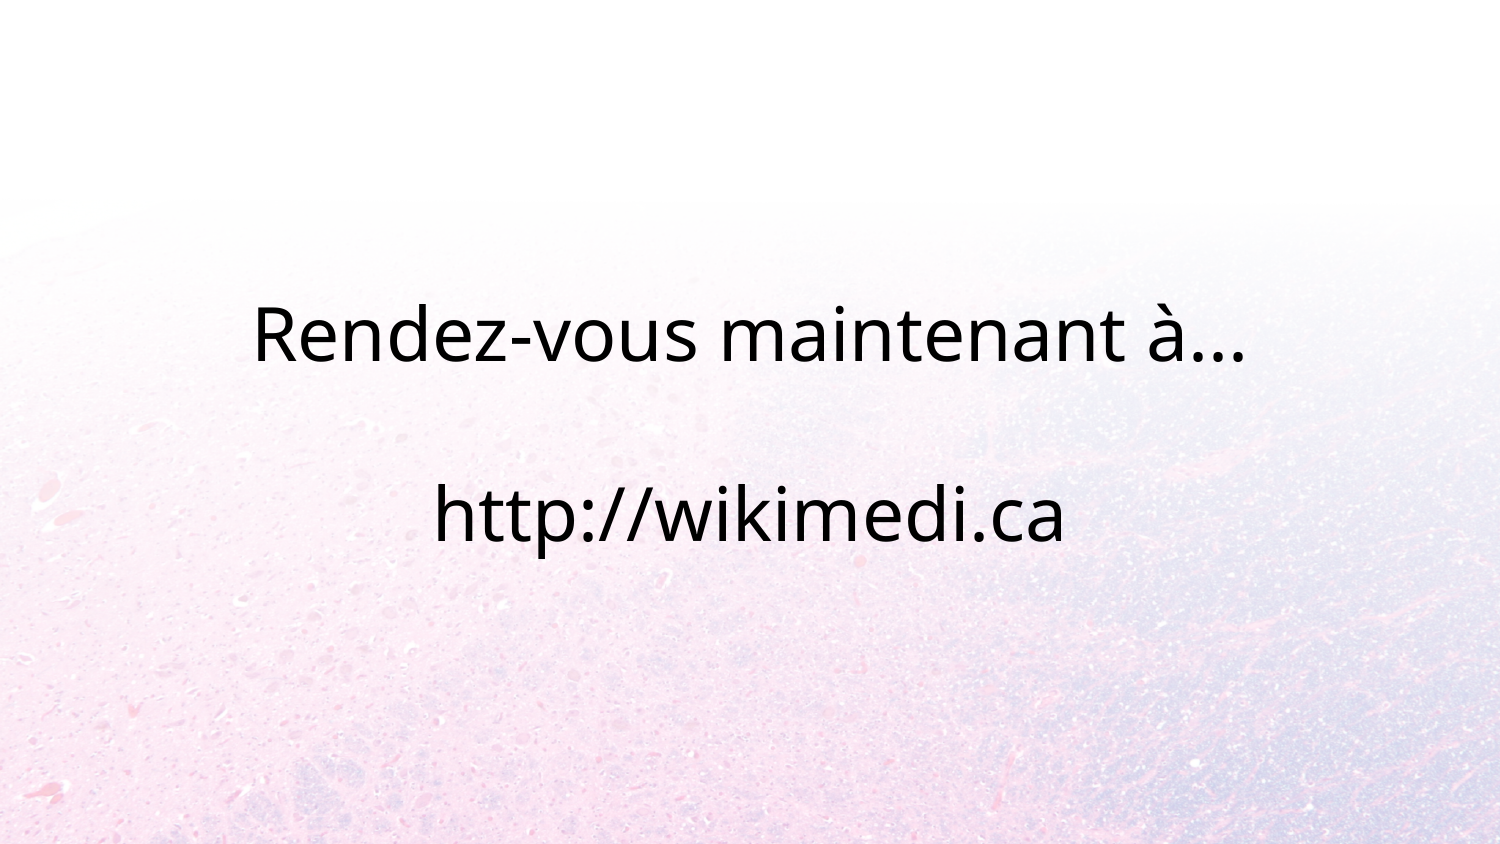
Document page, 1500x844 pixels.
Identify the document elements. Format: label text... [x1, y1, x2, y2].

picture [0, 0, 1500, 844]
title Rendez-vous maintenant à... http://wikimedi.ca [51, 352, 1449, 491]
